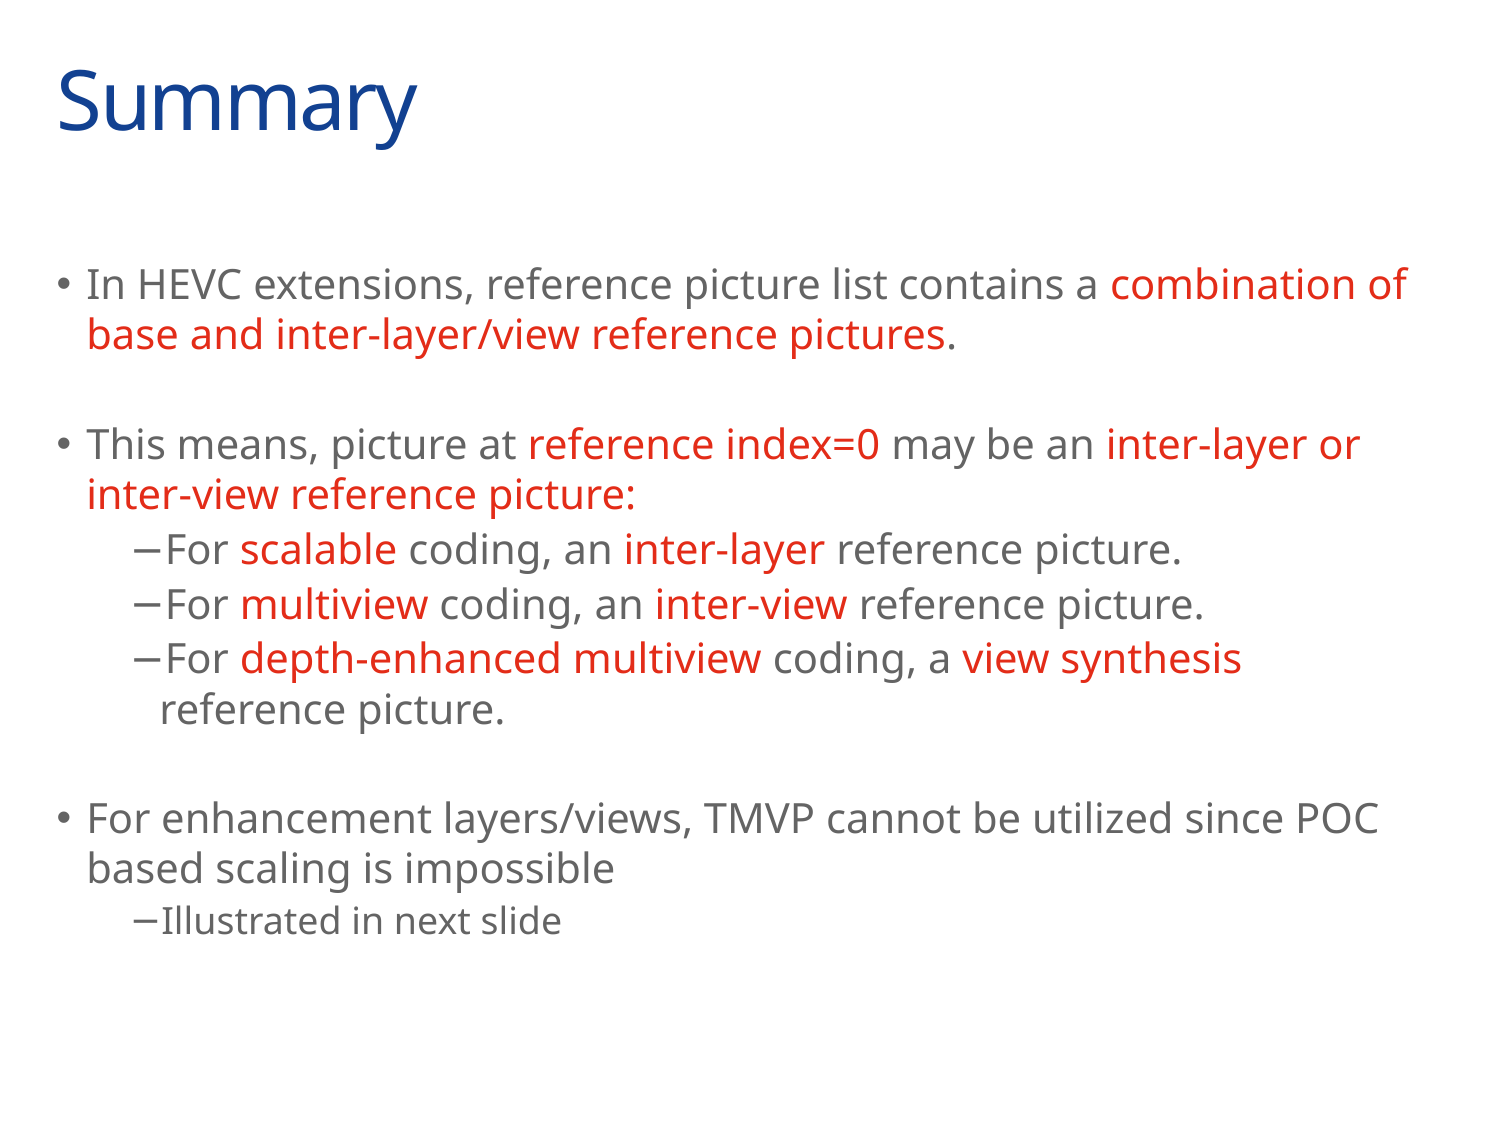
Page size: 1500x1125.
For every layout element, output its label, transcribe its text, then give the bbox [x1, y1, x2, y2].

list In HEVC extensions, reference picture list contains a combination of base and inter-layer/view reference pictures. This means, picture at reference index=0 may be an inter-layer or inter-view reference picture: For scalable coding, an inter-layer reference picture. For multiview coding, an inter-view reference picture. For depth-enhanced multiview coding, a view synthesis reference picture. For enhancement layers/views, TMVP cannot be utilized since POC based scaling is impossible Illustrated in next slide [56, 257, 1436, 1024]
title Summary [56, 47, 1433, 149]
